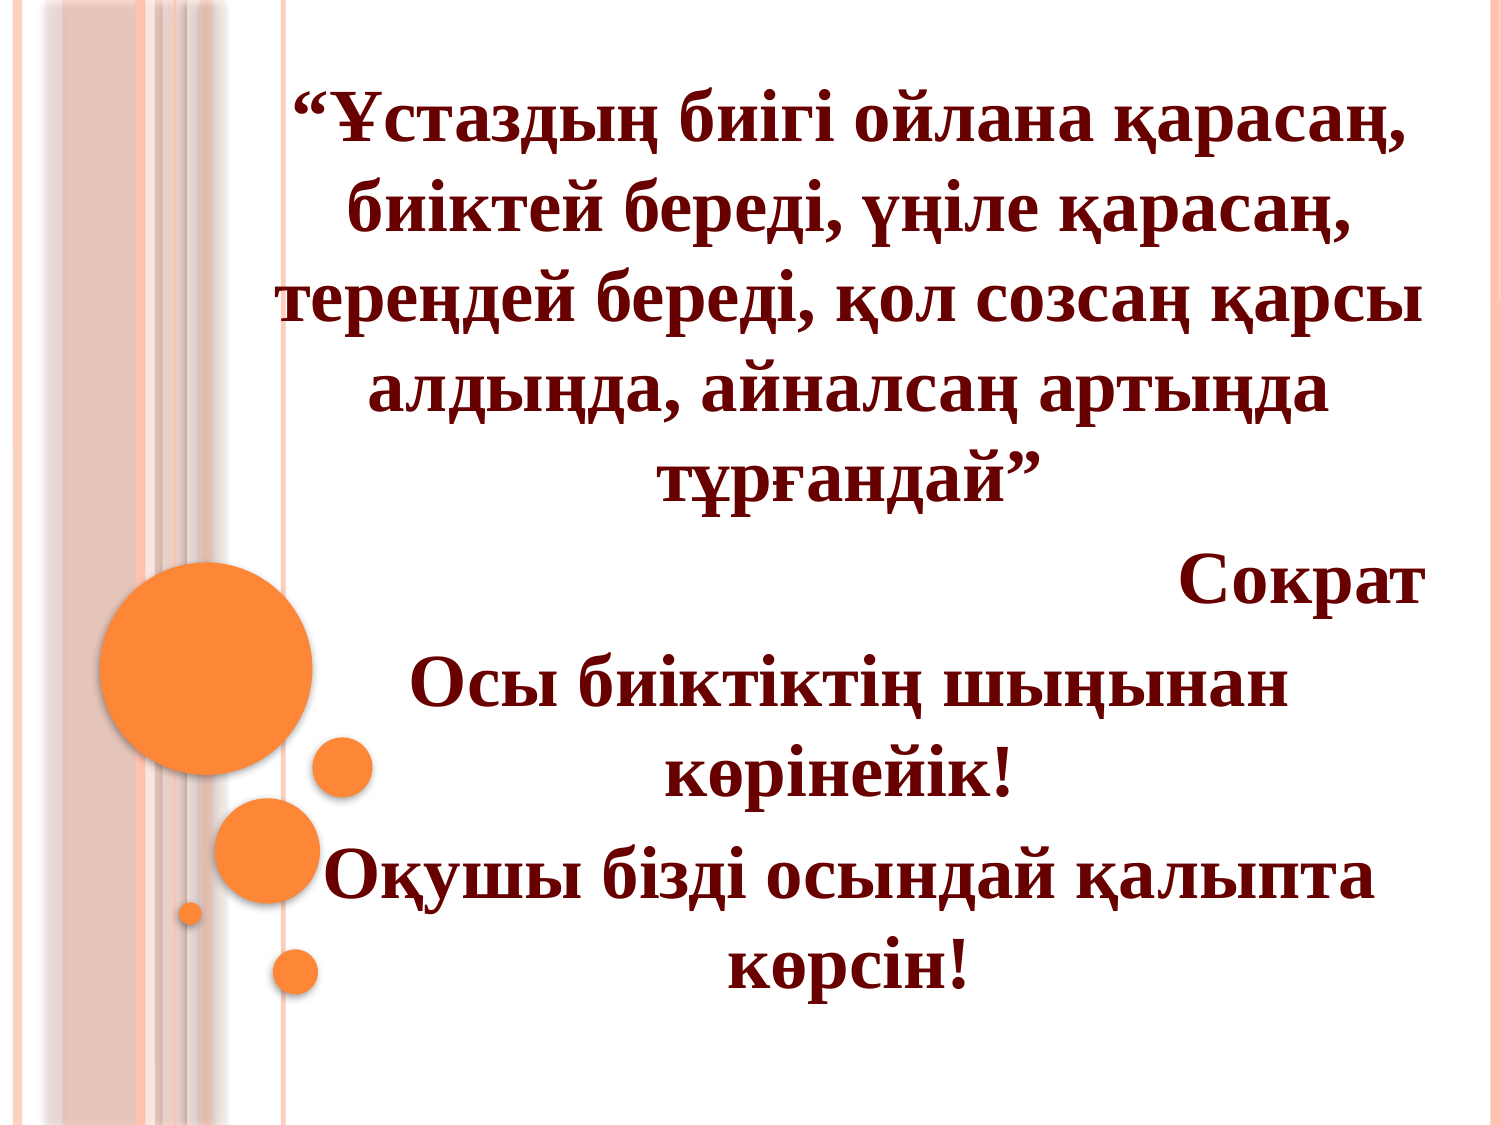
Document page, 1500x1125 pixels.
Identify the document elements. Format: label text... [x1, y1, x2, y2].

subtitle “Ұстаздың биігі ойлана қарасаң, биіктей береді, үңіле қарасаң, тереңдей береді, қол созсаң қарсы алдыңда, айналсаң артыңда тұрғандай” Сократ Осы биіктіктің шыңынан көрінейік! Оқушы бізді осындай қалыпта көрсін! [257, 58, 1442, 1125]
